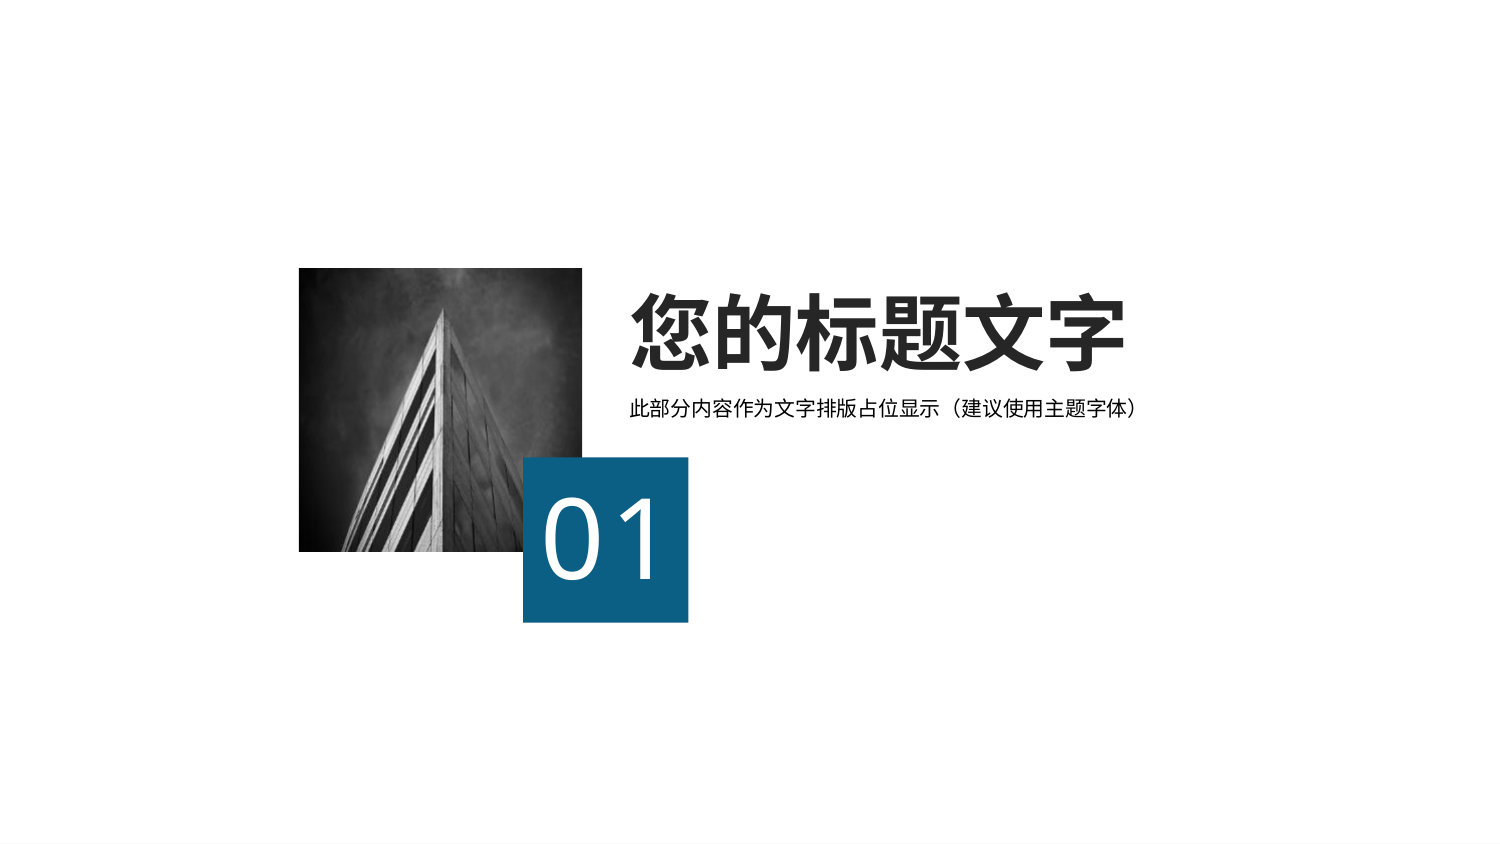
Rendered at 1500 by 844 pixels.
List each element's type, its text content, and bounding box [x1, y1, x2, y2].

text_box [629, 263, 1200, 467]
text_box 01 [525, 459, 772, 610]
text_box [521, 455, 691, 625]
text_box [297, 266, 584, 554]
